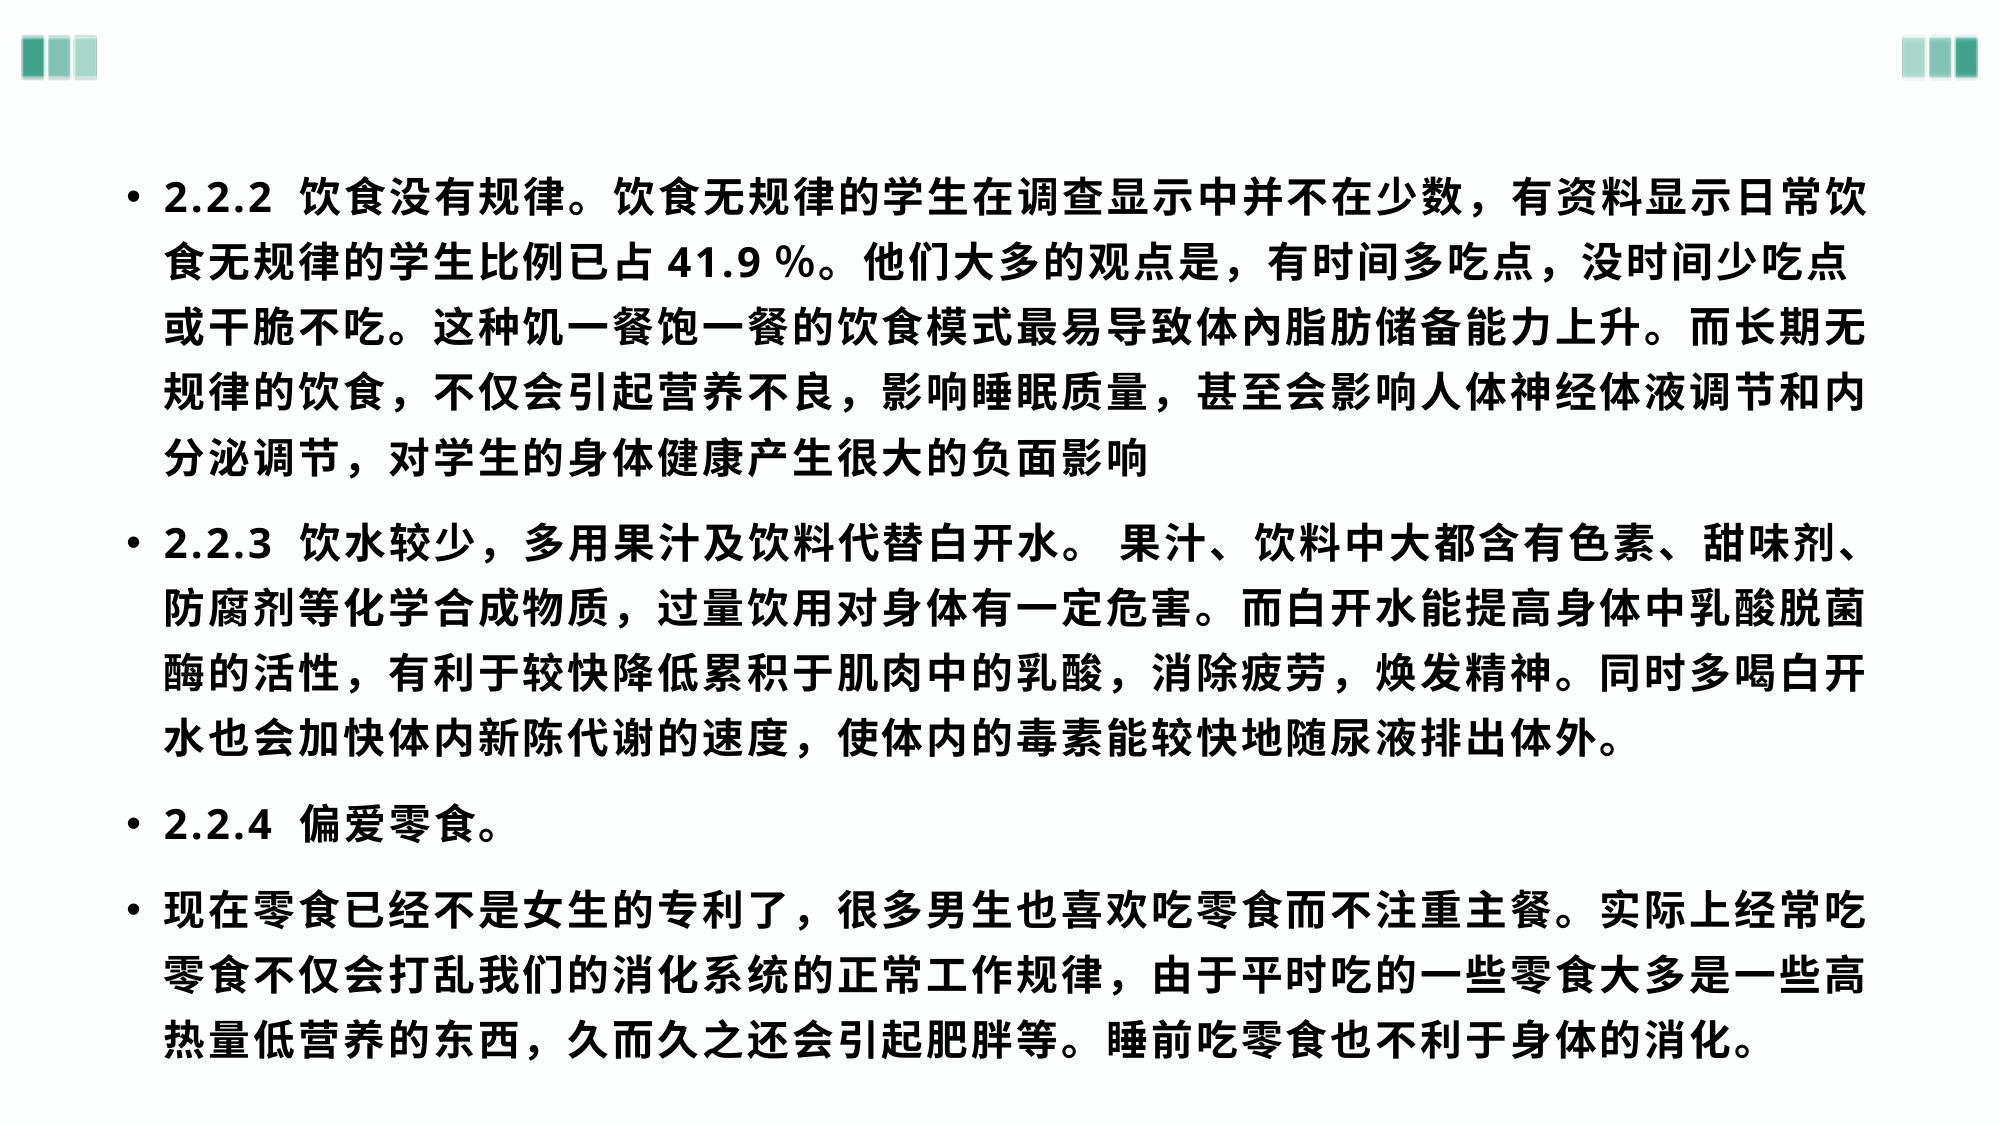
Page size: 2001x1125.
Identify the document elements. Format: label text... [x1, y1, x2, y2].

picture [0, 0, 119, 119]
picture [1881, 0, 2000, 118]
list 2.2.2 饮食没有规律。饮食无规律的学生在调查显示中并不在少数，有资料显示日常饮食无规律的学生比例已占41.9％。他们大多的观点是，有时间多吃点，没时间少吃点或干脆不吃。这种饥一餐饱一餐的饮食模式最易导致体內脂肪储备能力上升。而长期无规律的饮食，不仅会引起营养不良，影响睡眠质量，甚至会影响人体神经体液调节和内分泌调节，对学生的身体健康产生很大的负面影响 2.2.3 饮水较少，多用果汁及饮料代替白开水。 果汁、饮料中大都含有色素、甜味剂、防腐剂等化学合成物质，过量饮用对身体有一定危害。而白开水能提高身体中乳酸脱菌酶的活性，有利于较快降低累积于肌肉中的乳酸，消除疲劳，焕发精神。同时多喝白开水也会加快体内新陈代谢的速度，使体内的毒素能较快地随尿液排出体外。 2.2.4 偏爱零食。 现在零食已经不是女生的专利了，很多男生也喜欢吃零食而不注重主餐。实际上经常吃零食不仅会打乱我们的消化系统的正常工作规律，由于平时吃的一些零食大多是一些高热量低营养的东西，久而久之还会引起肥胖等。睡前吃零食也不利于身体的消化。 [109, 156, 1891, 1041]
